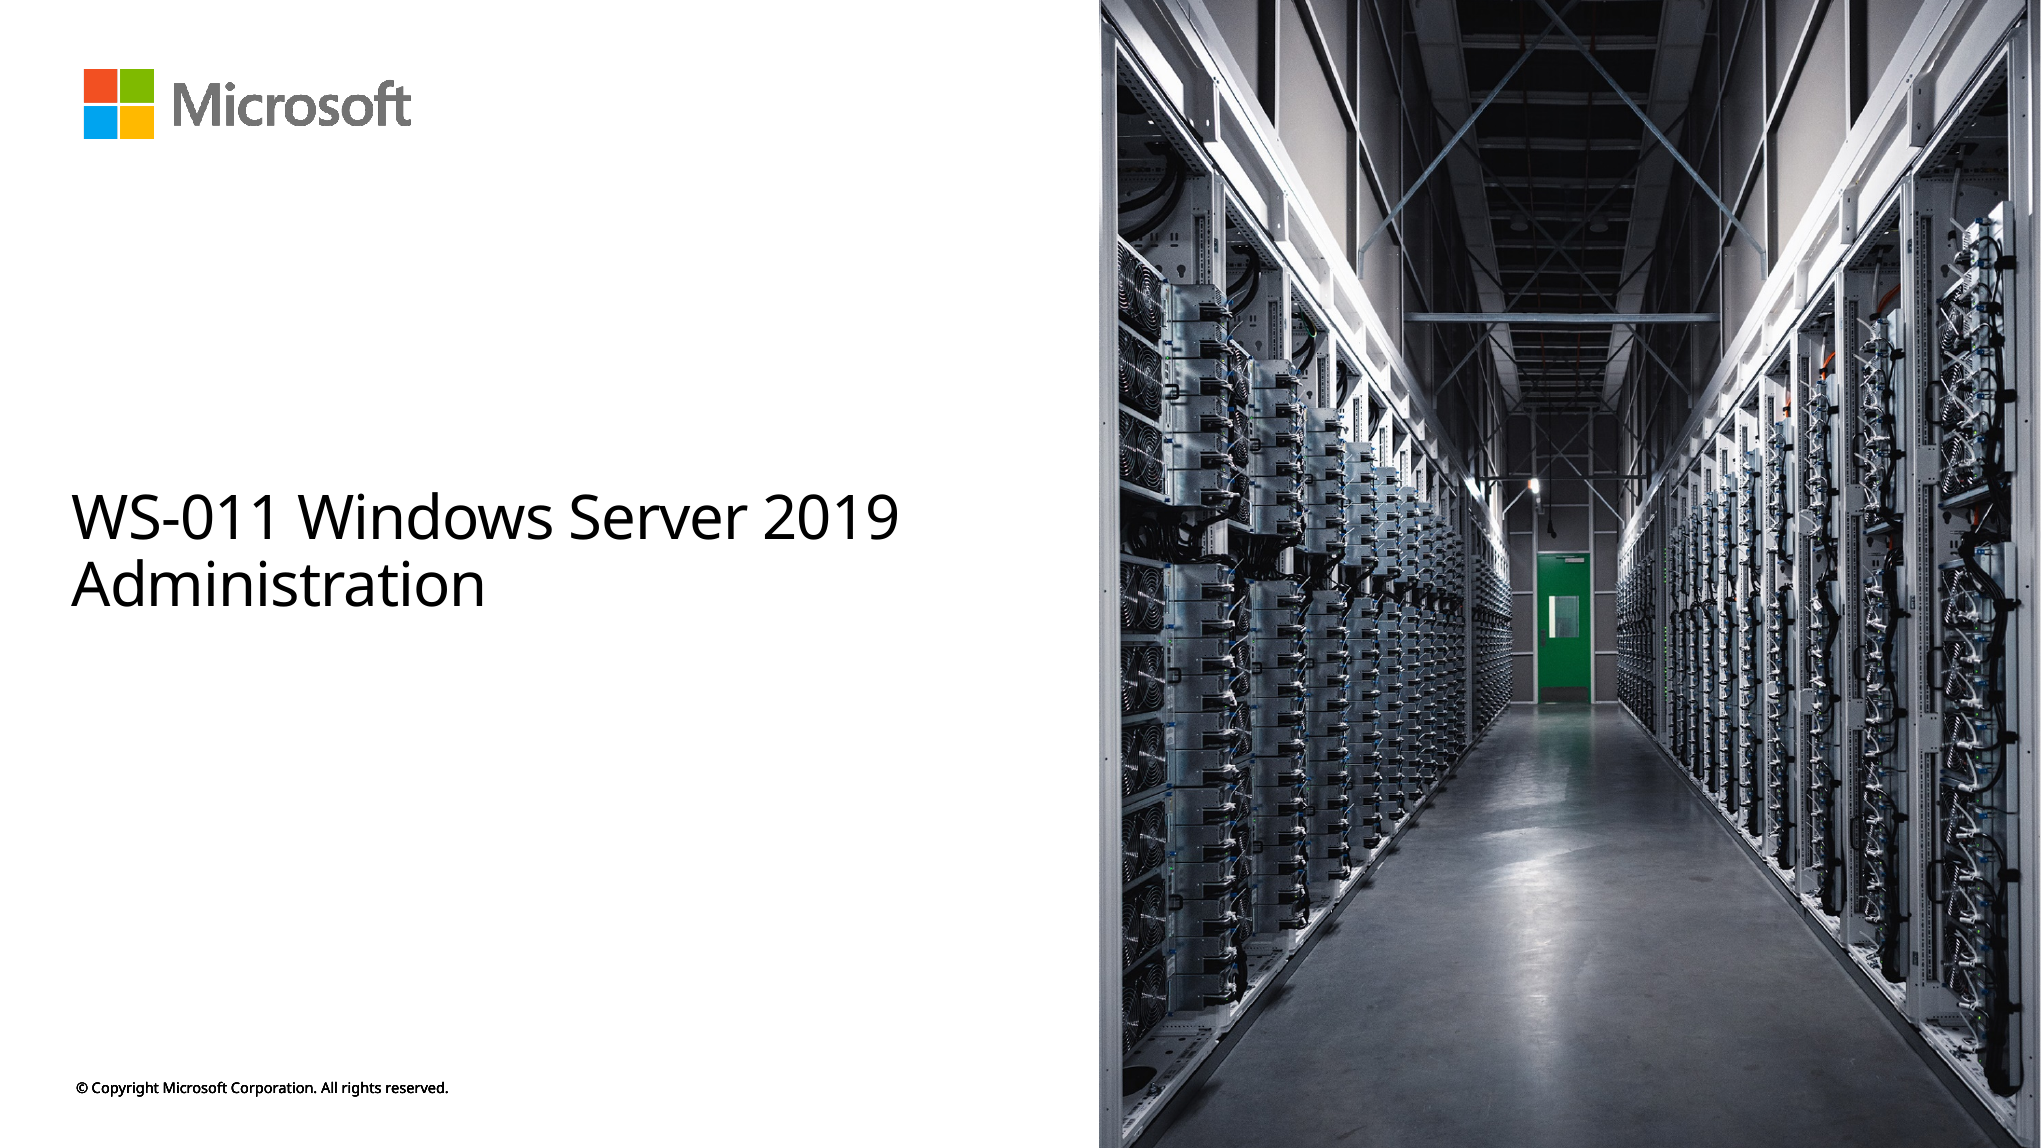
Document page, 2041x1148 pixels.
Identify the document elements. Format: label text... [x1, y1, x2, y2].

picture [1099, 0, 2041, 1148]
title WS-011 Windows Server 2019 Administration [71, 423, 981, 724]
picture [14, 0, 480, 209]
